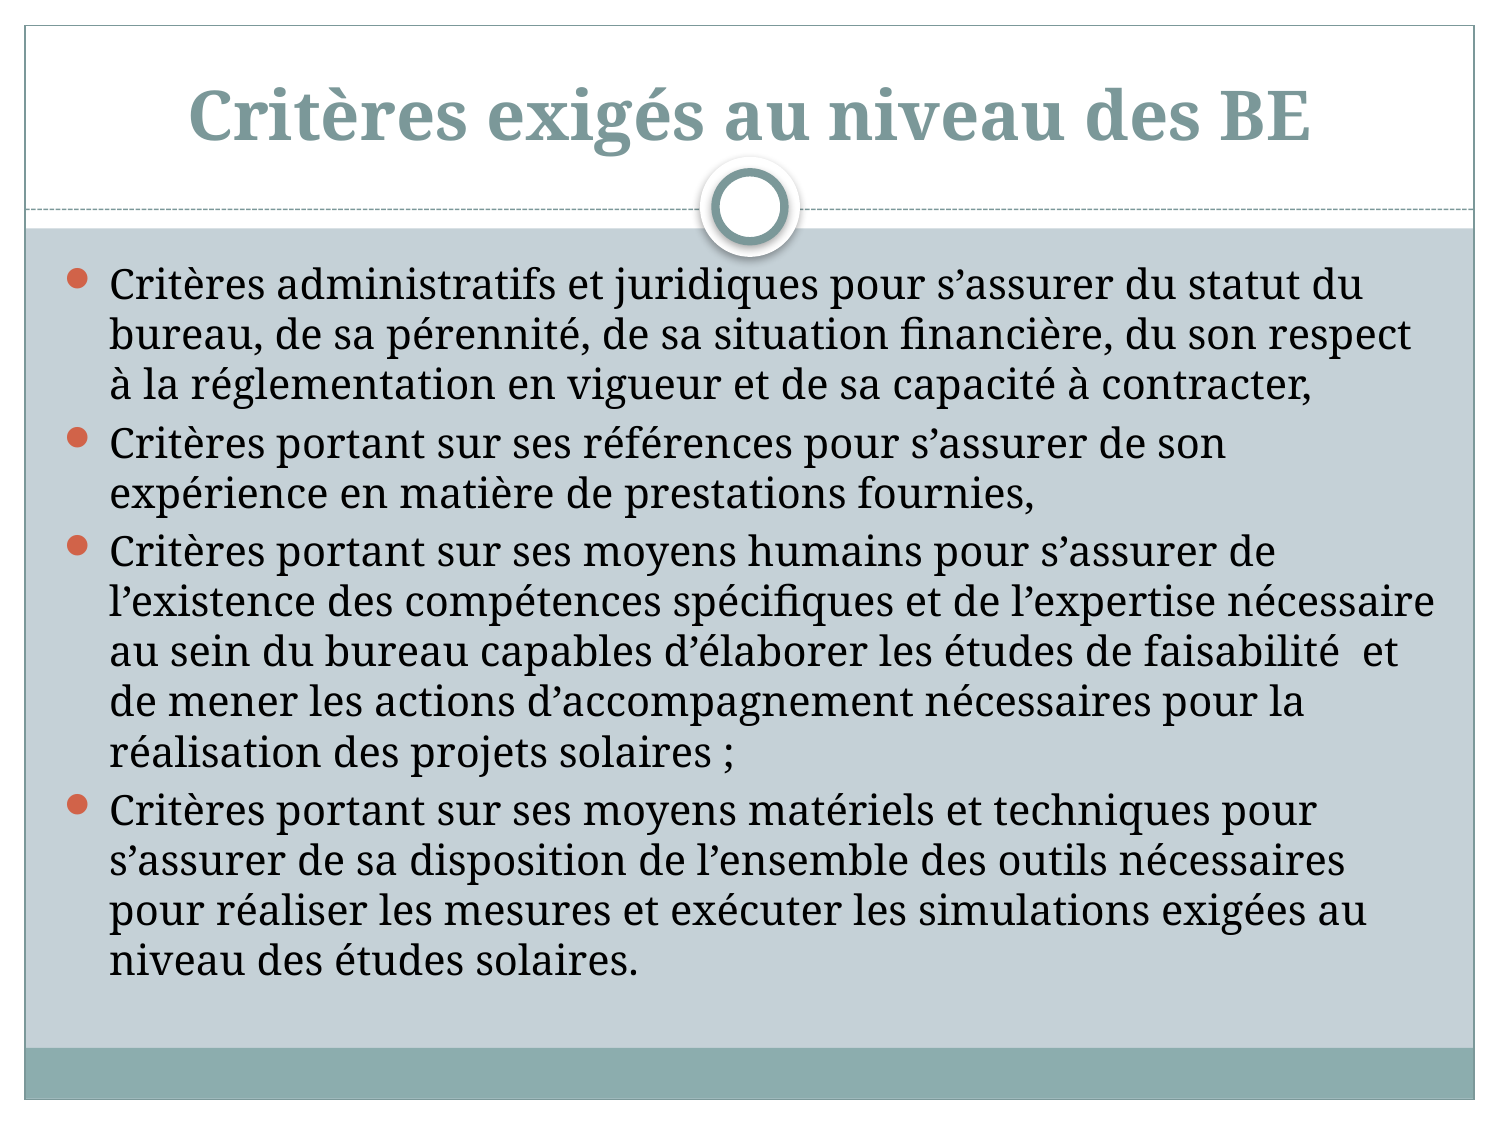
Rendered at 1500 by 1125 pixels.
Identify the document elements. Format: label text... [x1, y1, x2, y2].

title Critères exigés au niveau des BE [49, 37, 1450, 162]
list Critères administratifs et juridiques pour s’assurer du statut du bureau, de sa pérennité, de sa situation financière, du son respect à la réglementation en vigueur et de sa capacité à contracter, Critères portant sur ses références pour s’assurer de son expérience en matière de prestations fournies, Critères portant sur ses moyens humains pour s’assurer de l’existence des compétences spécifiques et de l’expertise nécessaire au sein du bureau capables d’élaborer les études de faisabilité et de mener les actions d’accompagnement nécessaires pour la réalisation des projets solaires ; Critères portant sur ses moyens matériels et techniques pour s’assurer de sa disposition de l’ensemble des outils nécessaires pour réaliser les mesures et exécuter les simulations exigées au niveau des études solaires. [49, 250, 1459, 1071]
